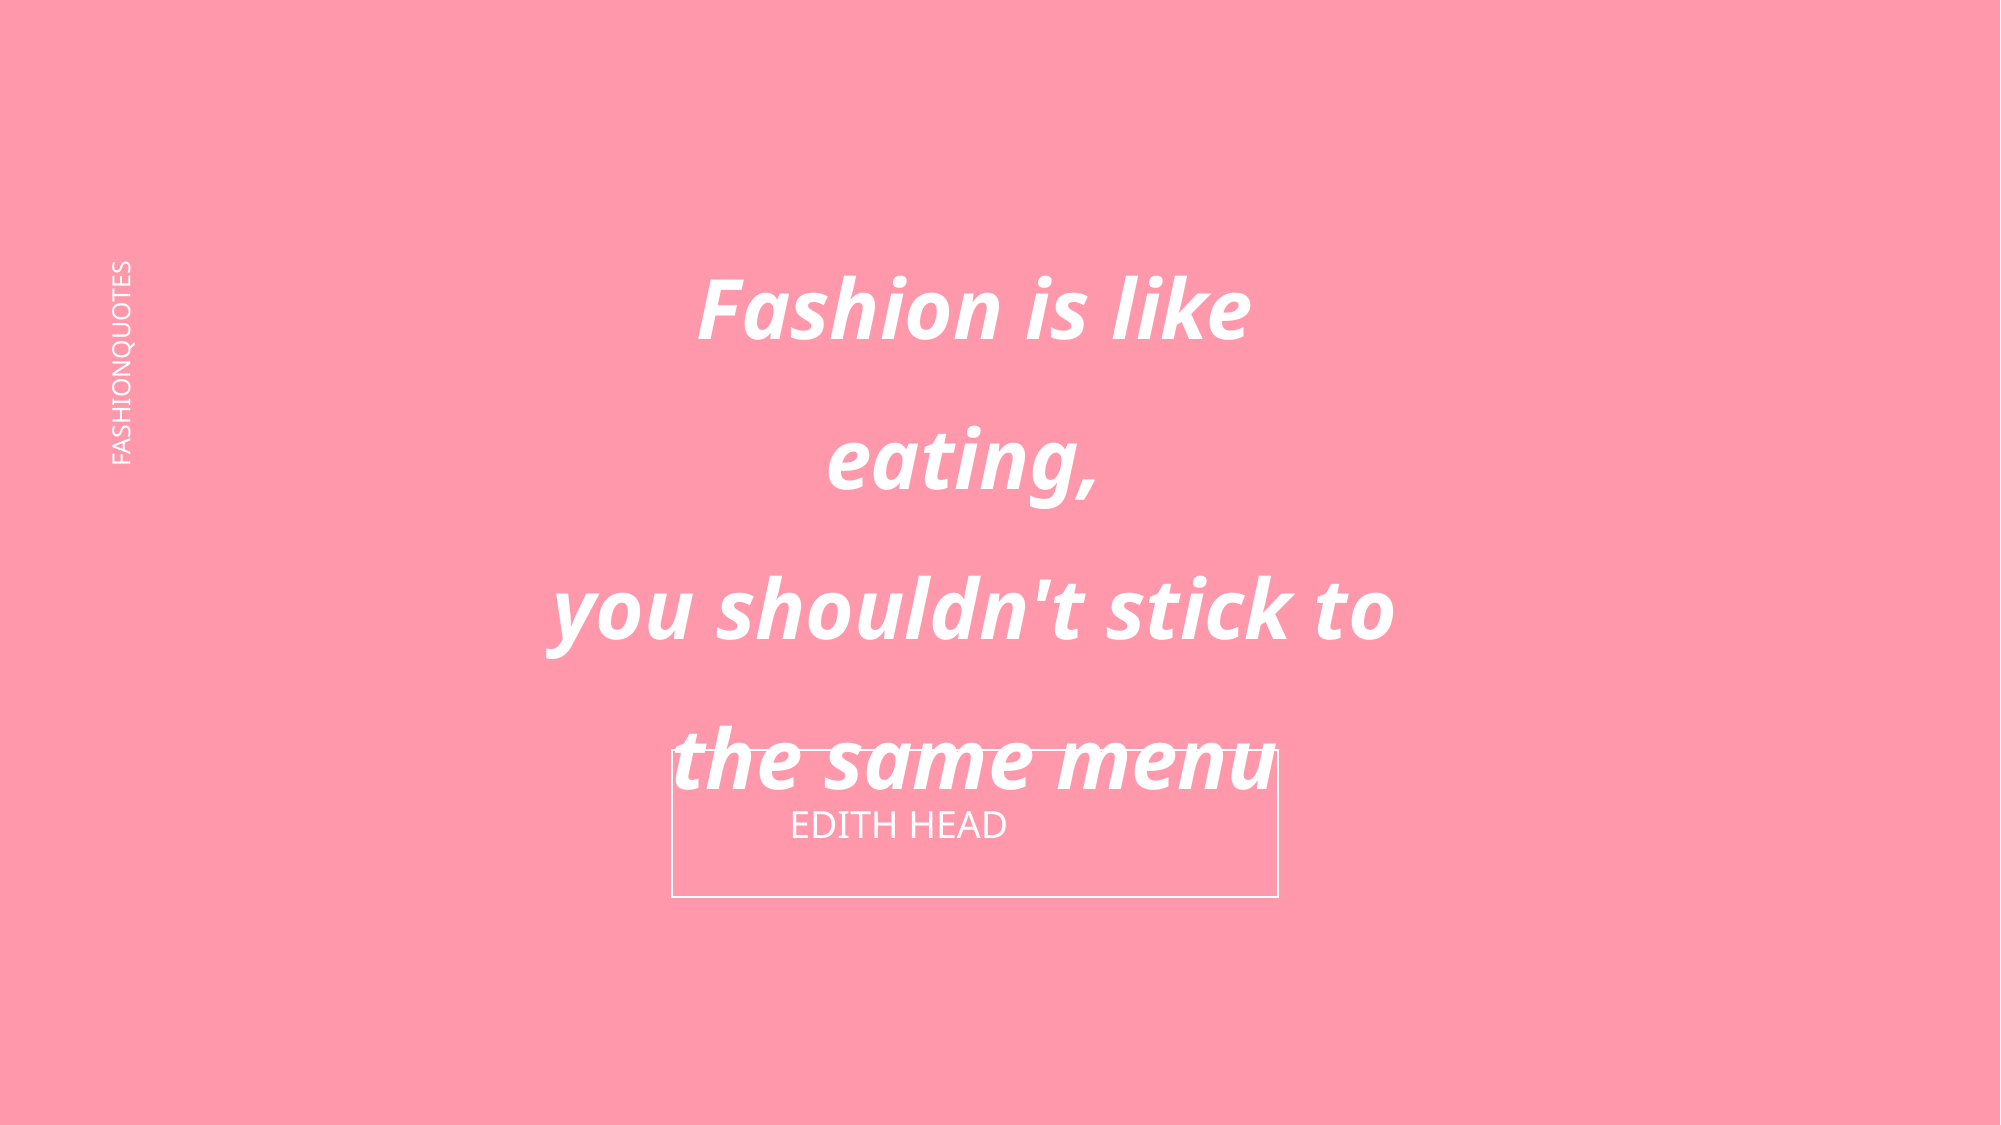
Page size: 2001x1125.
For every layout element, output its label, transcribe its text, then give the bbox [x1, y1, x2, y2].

text_box [671, 750, 1278, 897]
text_box Fashion is like eating, you shouldn't stick to the same menu [536, 199, 1414, 650]
text_box FASHIONQUOTES [97, 58, 144, 482]
